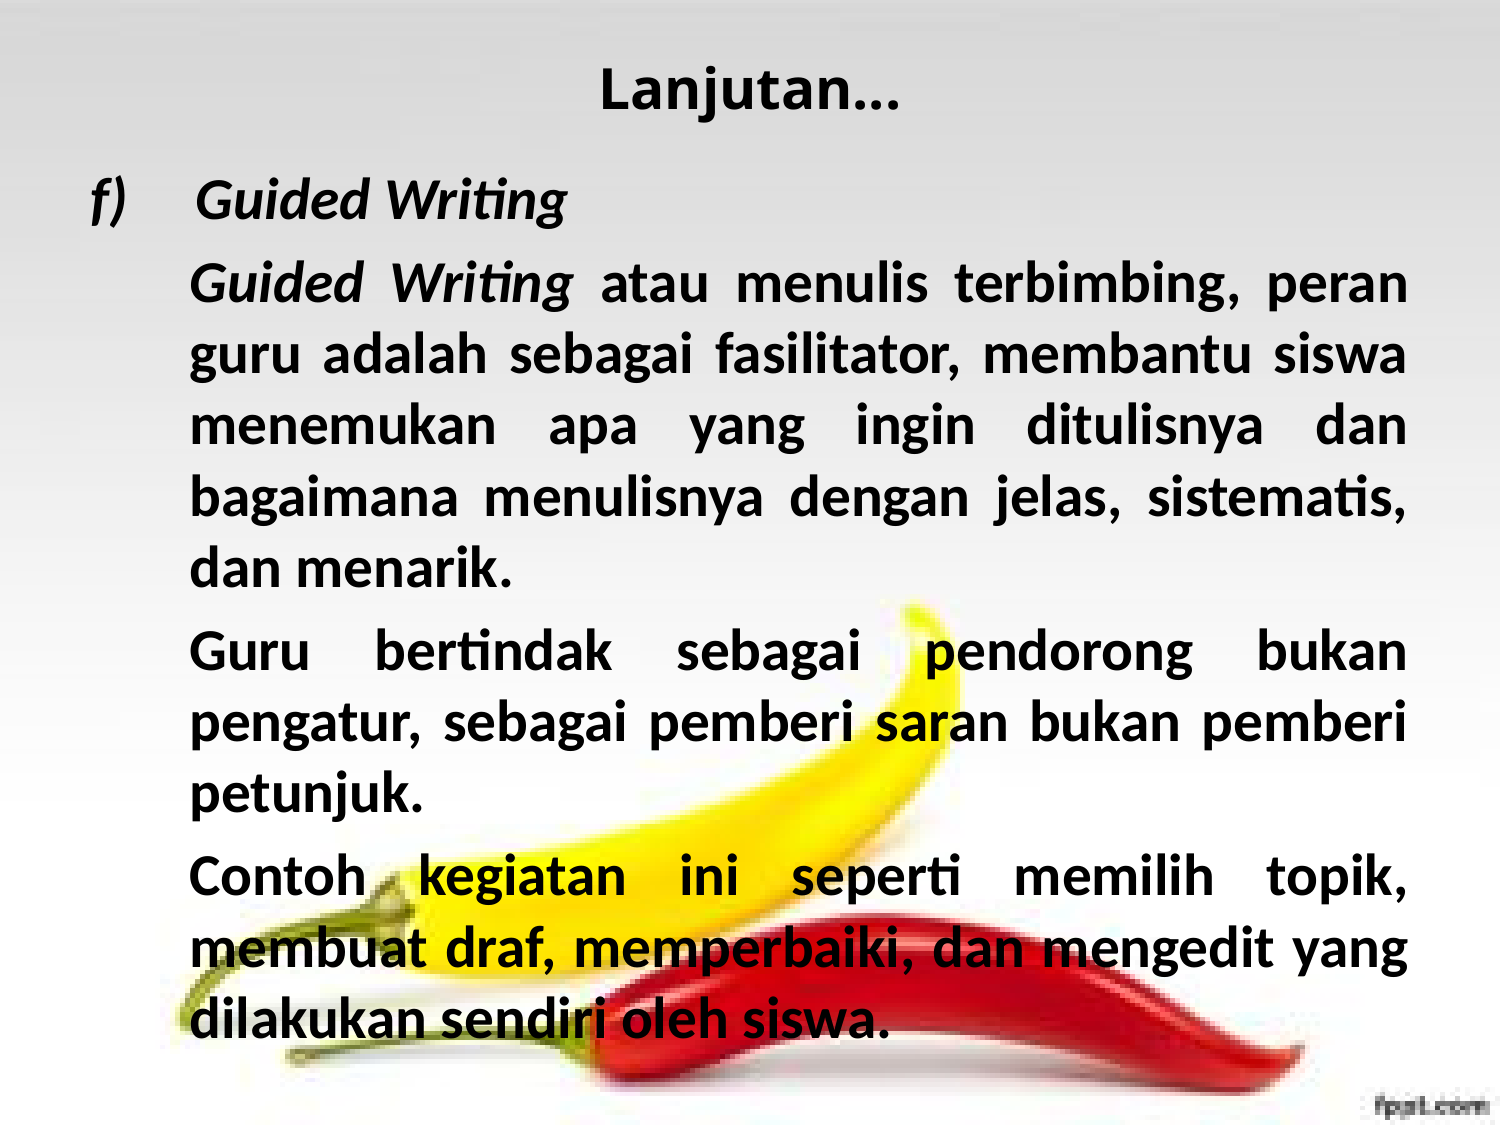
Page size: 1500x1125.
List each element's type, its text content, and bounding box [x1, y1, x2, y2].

title Lanjutan... [75, 45, 1425, 129]
picture [0, 0, 1500, 1125]
list f) Guided Writing Guided Writing atau menulis terbimbing, peran guru adalah sebagai fasilitator, membantu siswa menemukan apa yang ingin ditulisnya dan bagaimana menulisnya dengan jelas, sistematis, dan menarik. Guru bertindak sebagai pendorong bukan pengatur, sebagai pemberi saran bukan pemberi petunjuk. Contoh kegiatan ini seperti memilih topik, membuat draf, memperbaiki, dan mengedit yang dilakukan sendiri oleh siswa. [75, 152, 1425, 1067]
